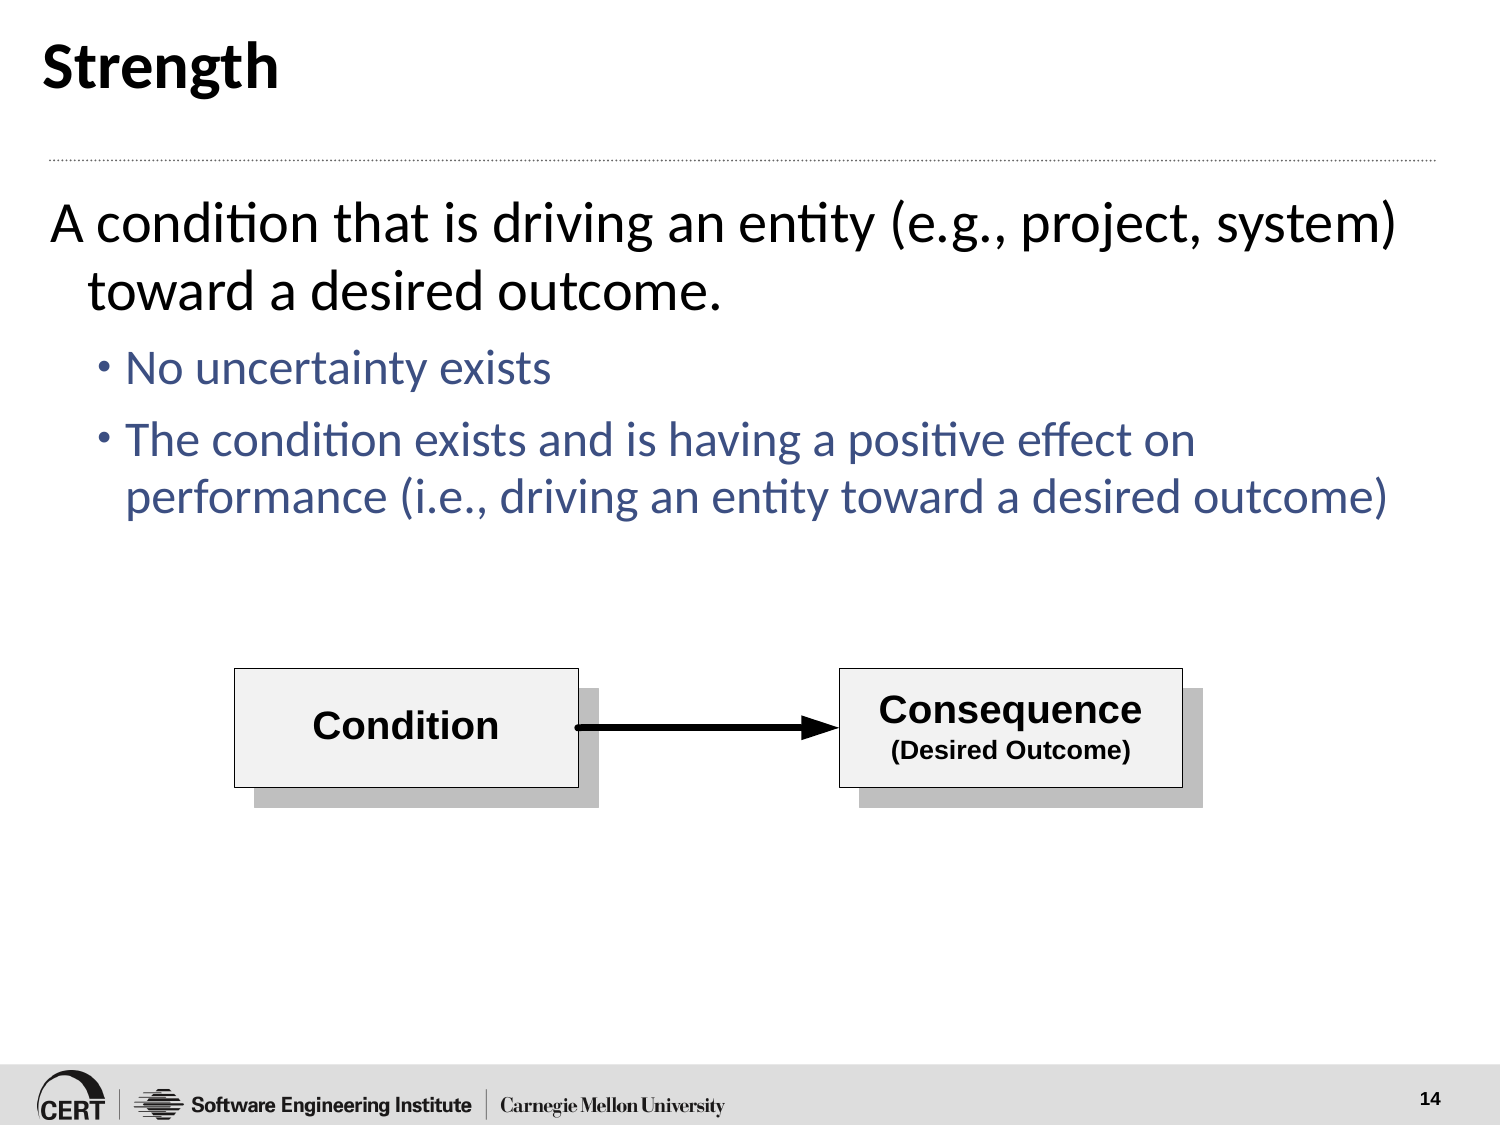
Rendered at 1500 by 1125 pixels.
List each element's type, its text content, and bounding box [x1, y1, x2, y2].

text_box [231, 664, 1206, 811]
picture [37, 1069, 725, 1122]
title Strength [42, 37, 1434, 155]
list A condition that is driving an entity (e.g., project, system) toward a desired outcome. No uncertainty exists The condition exists and is having a positive effect on performance (i.e., driving an entity toward a desired outcome) [49, 187, 1438, 1001]
